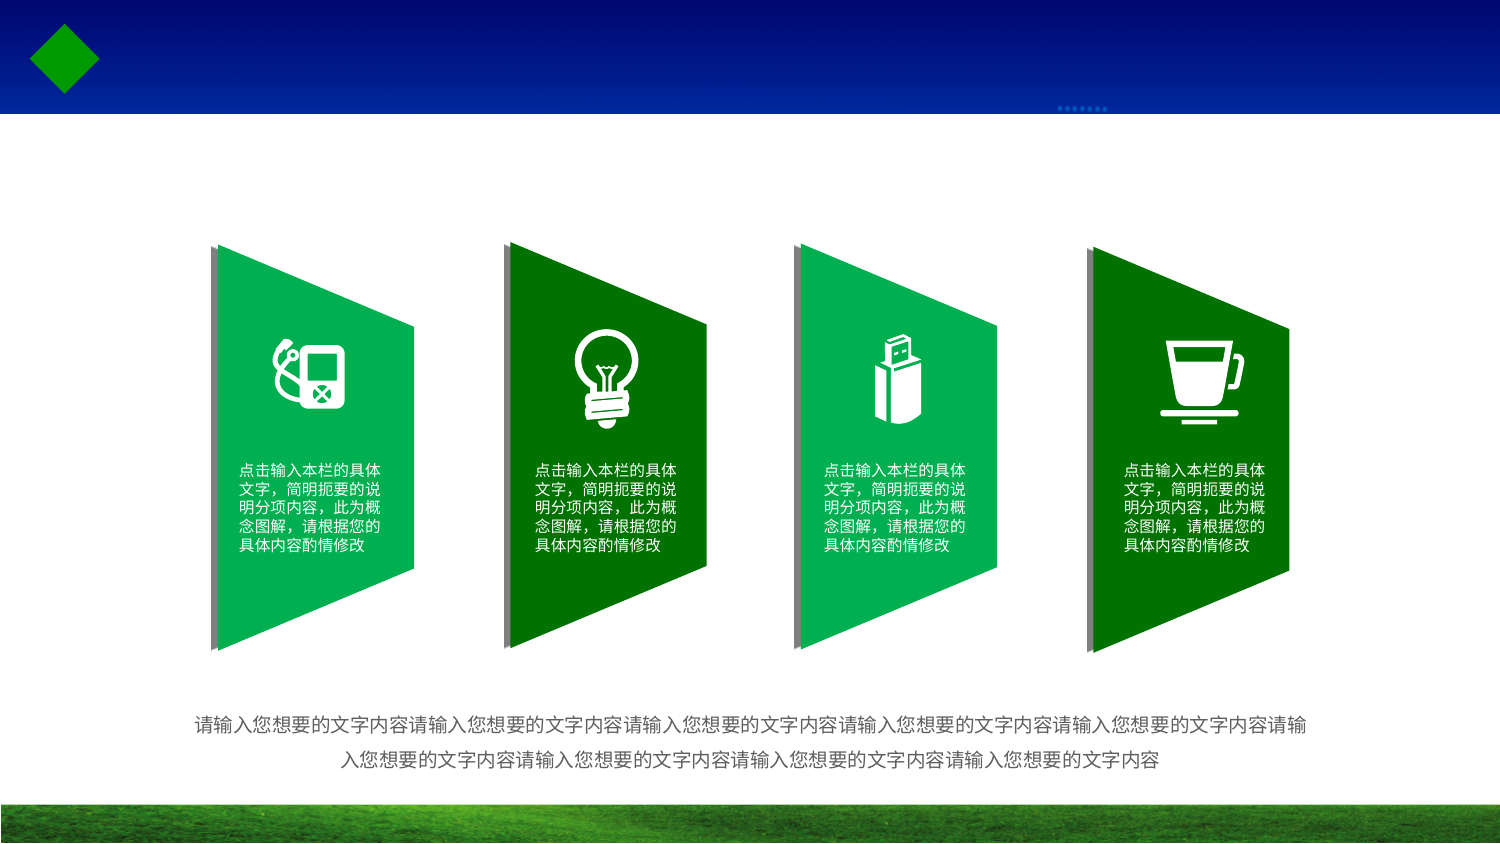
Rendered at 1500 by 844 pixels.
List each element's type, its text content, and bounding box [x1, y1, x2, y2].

text_box 点击输入本栏的具体文字，简明扼要的说明分项内容，此为概念图解，请根据您的具体内容酌情修改 [1112, 455, 1284, 561]
text_box [510, 242, 707, 649]
picture [0, 805, 1500, 844]
text_box [1160, 410, 1239, 417]
text_box [1227, 353, 1245, 390]
text_box [880, 334, 922, 424]
text_box 点击输入本栏的具体文字，简明扼要的说明分项内容，此为概念图解，请根据您的具体内容酌情修改 [227, 455, 399, 561]
text_box 点击输入本栏的具体文字，简明扼要的说明分项内容，此为概念图解，请根据您的具体内容酌情修改 [812, 455, 984, 561]
text_box [1165, 340, 1234, 407]
text_box 点击输入本栏的具体文字，简明扼要的说明分项内容，此为概念图解，请根据您的具体内容酌情修改 [523, 455, 695, 561]
text_box [1093, 246, 1290, 653]
text_box 请输入您想要的文字内容请输入您想要的文字内容请输入您想要的文字内容请输入您想要的文字内容请输入您想要的文字内容请输入您想要的文字内容请输入您想要的文字内容请输入您想要的文字内容请输入您想要的文字内容 [185, 695, 1314, 778]
text_box [218, 244, 415, 651]
text_box [875, 365, 887, 422]
text_box [272, 338, 345, 409]
text_box [574, 329, 639, 429]
text_box [800, 243, 998, 650]
picture [0, 0, 1500, 114]
text_box [1181, 419, 1218, 425]
